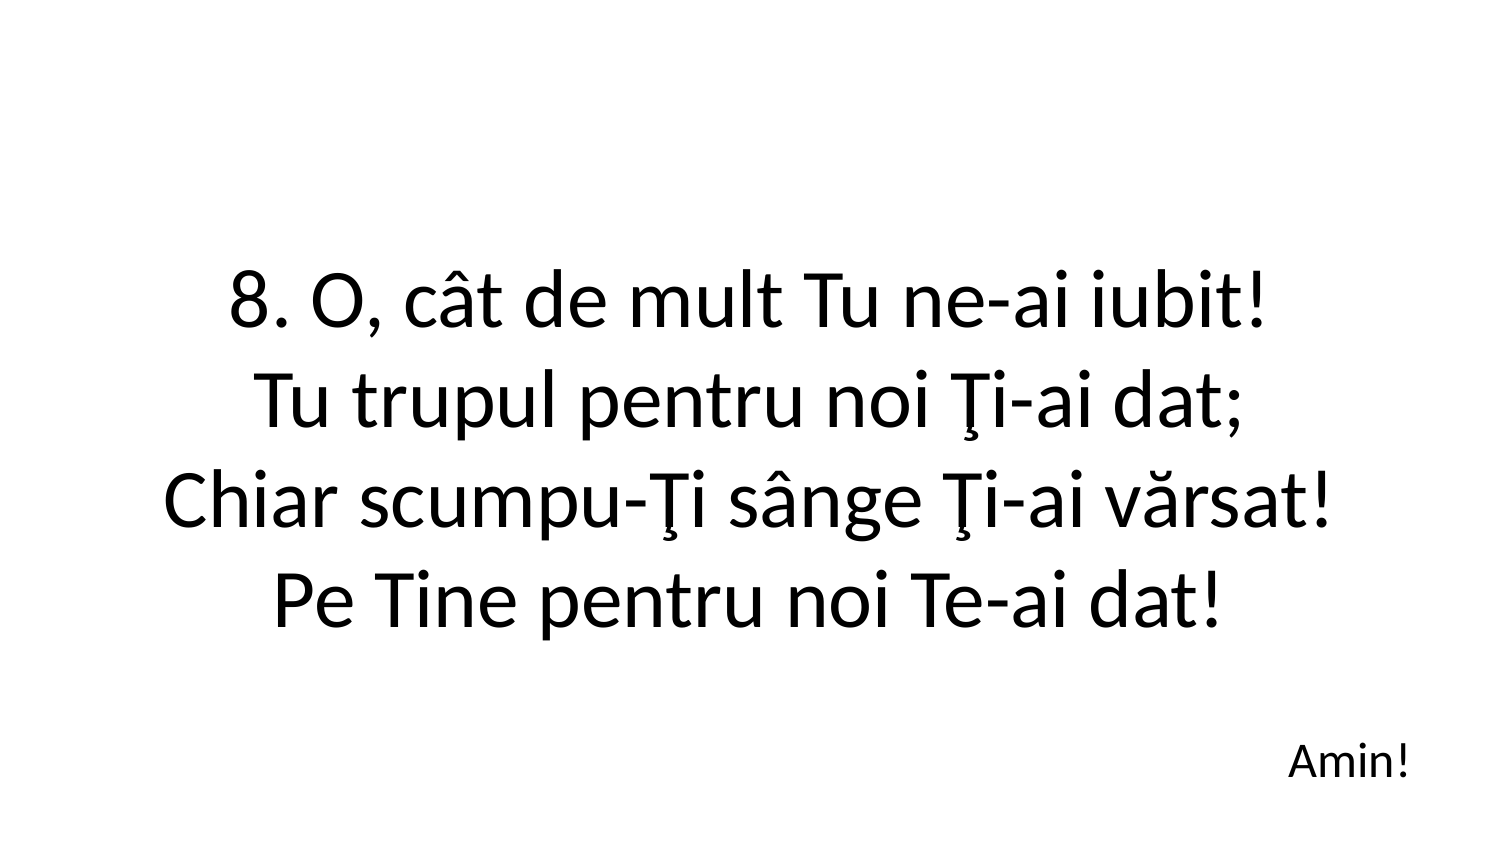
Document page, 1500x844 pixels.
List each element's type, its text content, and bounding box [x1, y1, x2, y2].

text_box Amin! [1273, 674, 1427, 795]
text_box 8. O, cât de mult Tu ne-ai iubit! Tu trupul pentru noi Ţi-ai dat; Chiar scumpu-Ţi sânge Ţi-ai vărsat! Pe Tine pentru noi Te-ai dat! [148, 192, 1351, 652]
